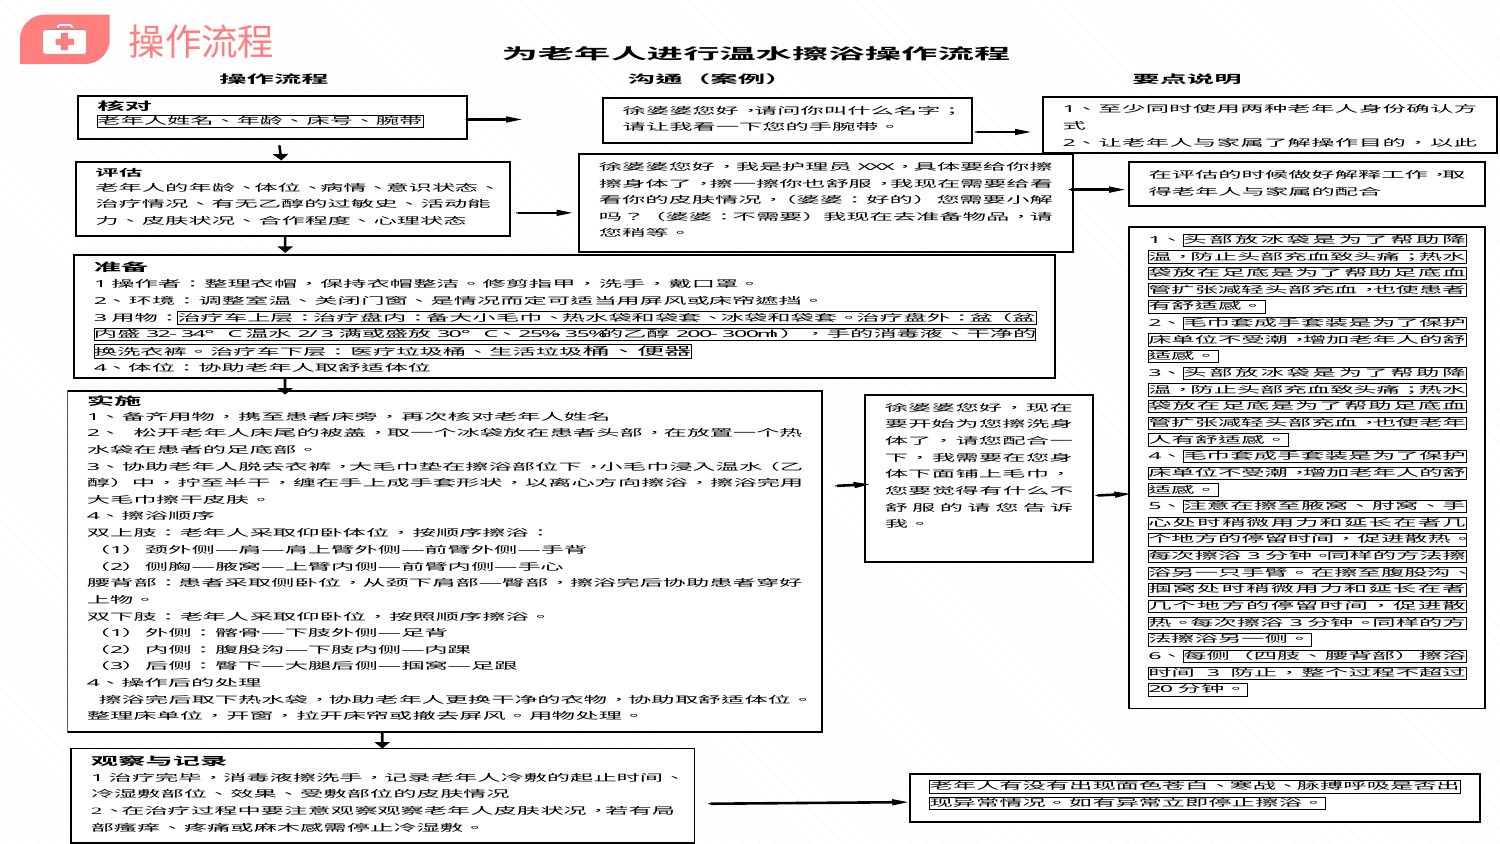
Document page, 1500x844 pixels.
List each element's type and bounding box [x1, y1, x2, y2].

text_box [19, 11, 765, 72]
text_box [67, 37, 1500, 844]
